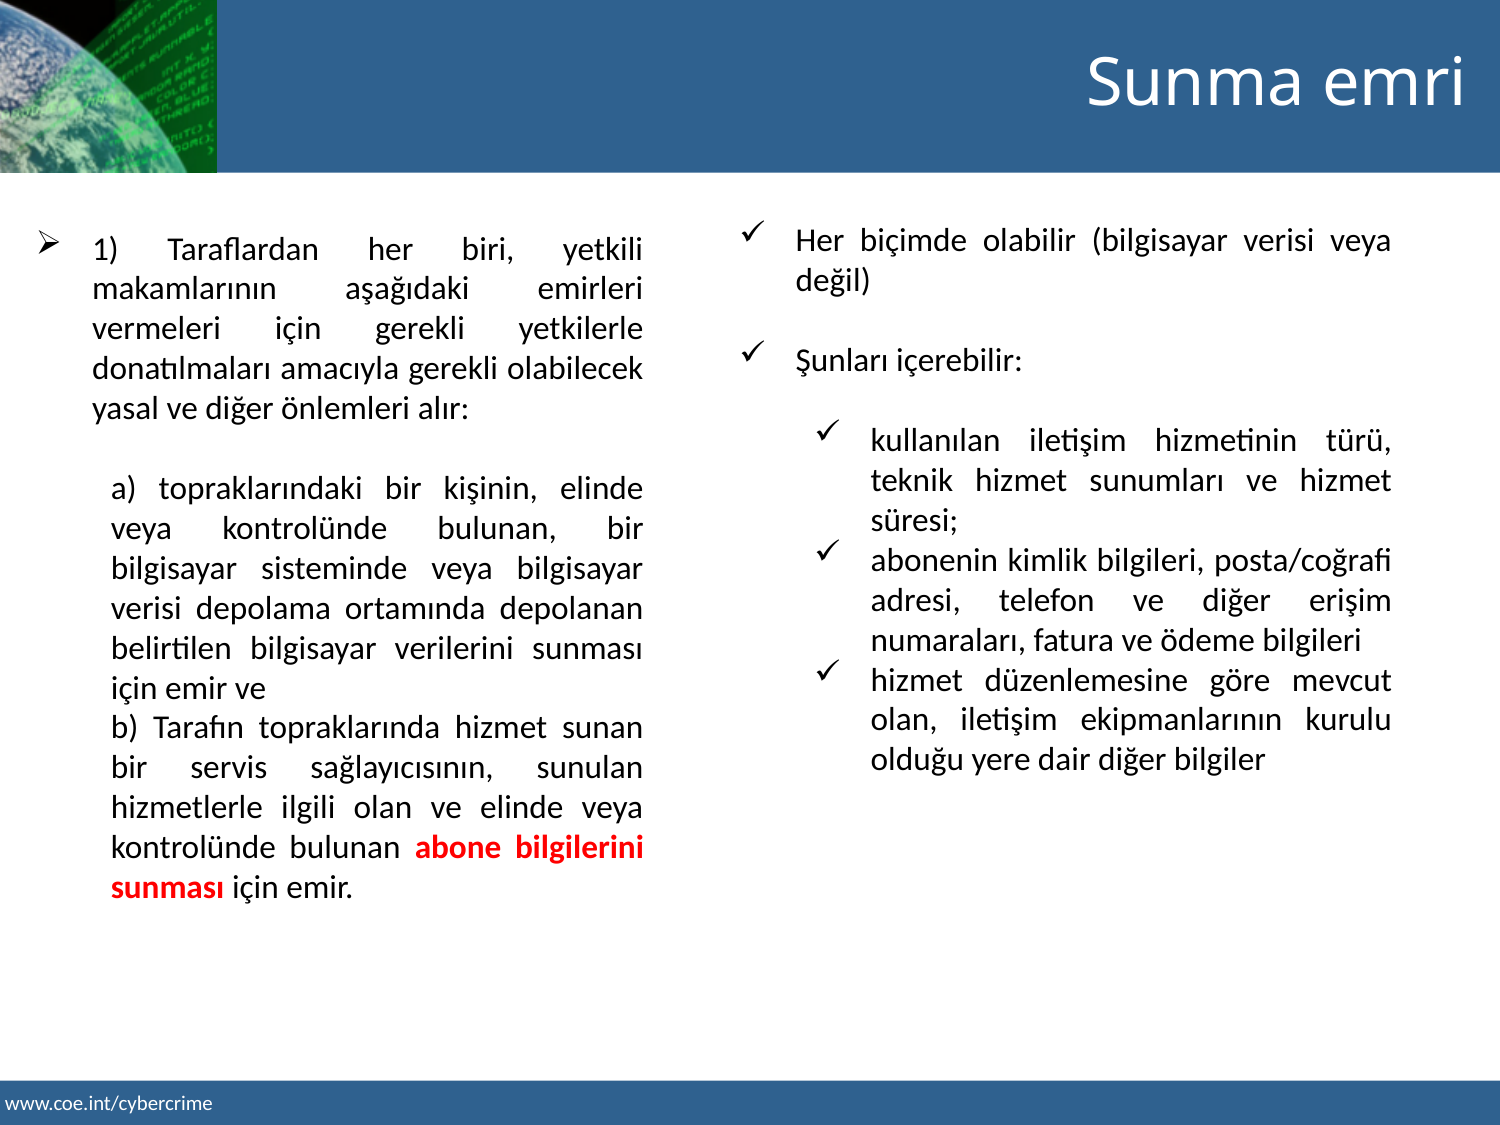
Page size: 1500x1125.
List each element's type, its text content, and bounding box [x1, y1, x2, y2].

text_box Sunma emri [230, 31, 1483, 126]
text_box Her biçimde olabilir (bilgisayar verisi veya değil) Şunları içerebilir: kullanılan iletişim hizmetinin türü, teknik hizmet sunumları ve hizmet süresi; abonenin kimlik bilgileri, posta/coğrafi adresi, telefon ve diğer erişim numaraları, fatura ve ödeme bilgileri hizmet düzenlemesine göre mevcut olan, iletişim ekipmanlarının kurulu olduğu yere dair diğer bilgiler [724, 211, 1408, 785]
text_box 1) Taraflardan her biri, yetkili makamlarının aşağıdaki emirleri vermeleri için gerekli yetkilerle donatılmaları amacıyla gerekli olabilecek yasal ve diğer önlemleri alır: a) topraklarındaki bir kişinin, elinde veya kontrolünde bulunan, bir bilgisayar sisteminde veya bilgisayar verisi depolama ortamında depolanan belirtilen bilgisayar verilerini sunması için emir ve b) Tarafın topraklarında hizmet sunan bir servis sağlayıcısının, sunulan hizmetlerle ilgili olan ve elinde veya kontrolünde bulunan abone bilgilerini sunması için emir. [21, 219, 660, 913]
picture [0, 0, 217, 173]
